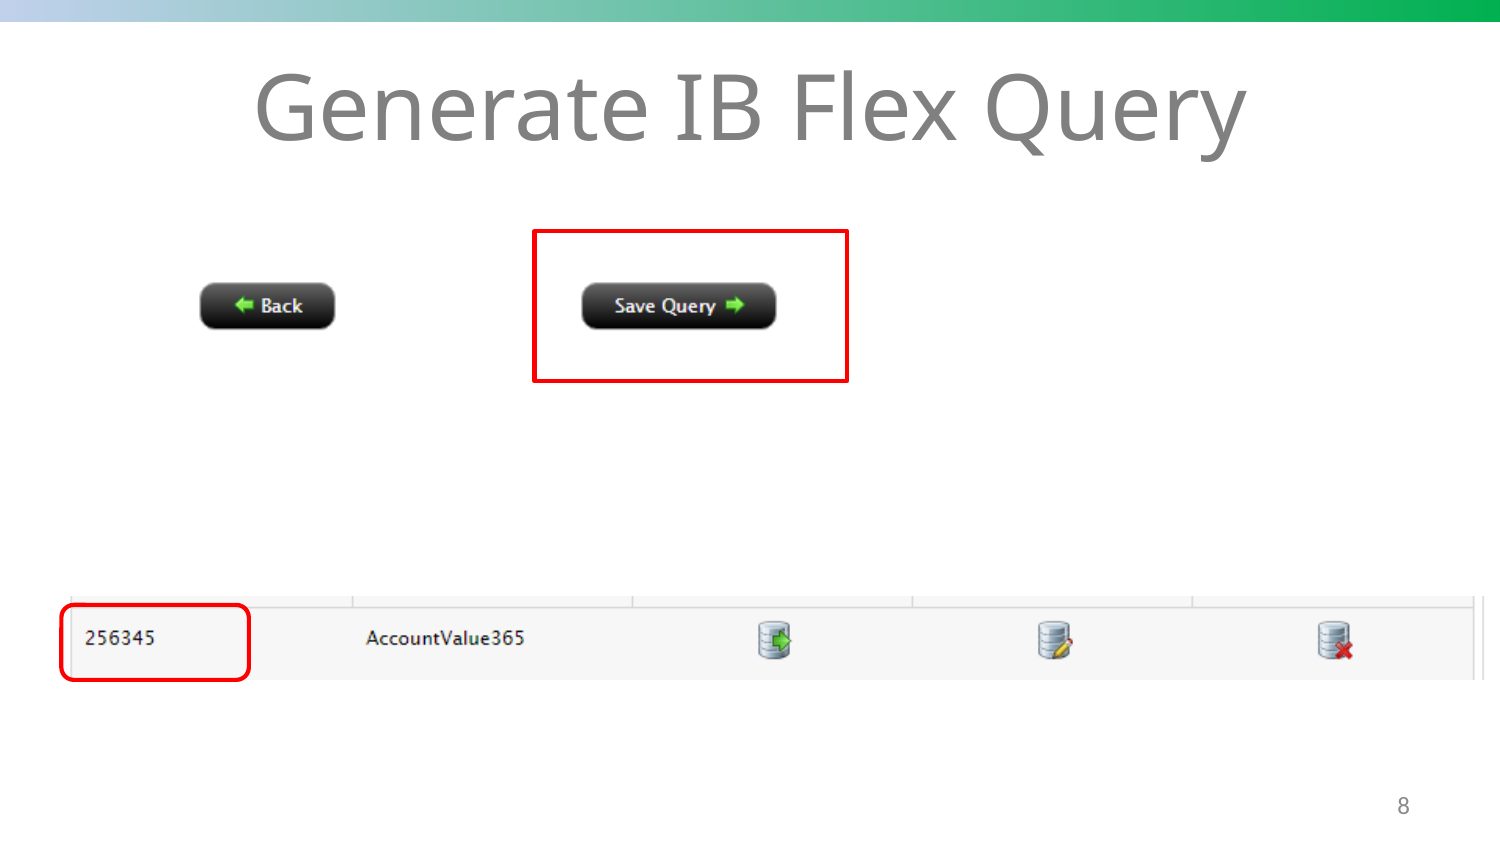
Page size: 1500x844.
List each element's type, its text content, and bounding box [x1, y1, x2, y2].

picture [62, 259, 1004, 354]
text_box [532, 229, 849, 257]
text_box [532, 363, 849, 383]
picture [66, 596, 1500, 680]
text_box [0, 0, 1500, 24]
slide_number 8 [1074, 782, 1425, 827]
title Generate IB Flex Query [75, 33, 1425, 175]
